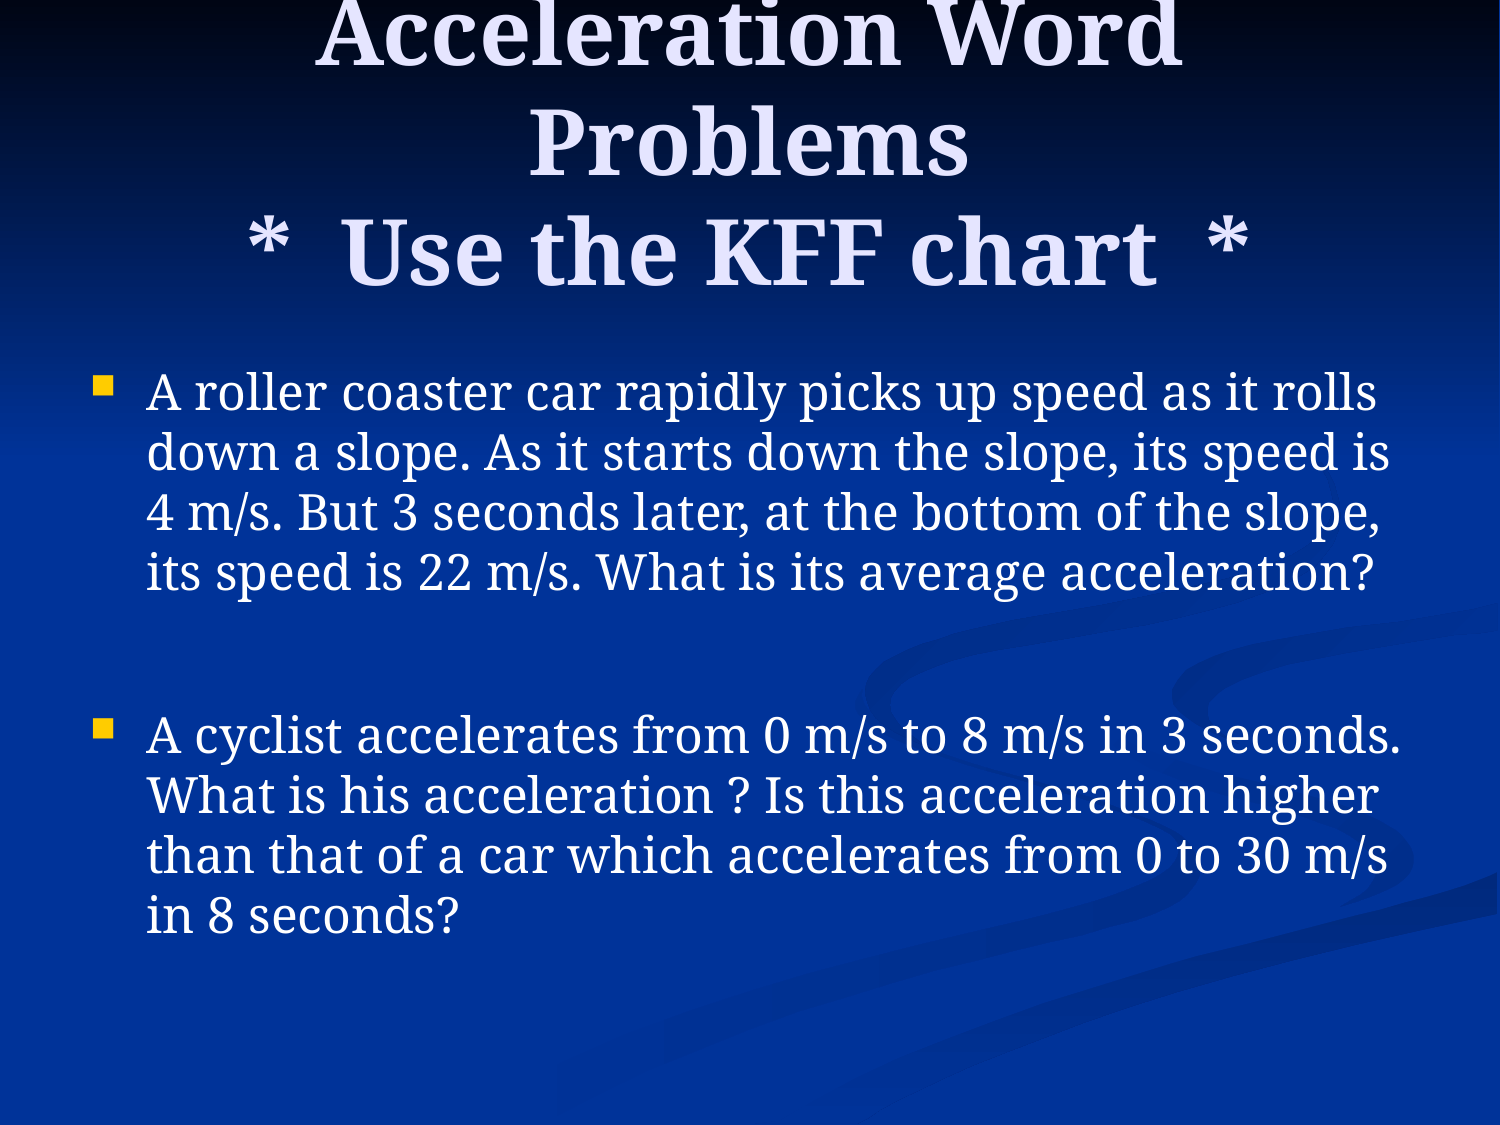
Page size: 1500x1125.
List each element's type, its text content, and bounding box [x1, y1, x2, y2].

list A roller coaster car rapidly picks up speed as it rolls down a slope. As it starts down the slope, its speed is 4 m/s. But 3 seconds later, at the bottom of the slope, its speed is 22 m/s. What is its average acceleration? A cyclist accelerates from 0 m/s to 8 m/s in 3 seconds. What is his acceleration ? Is this acceleration higher than that of a car which accelerates from 0 to 30 m/s in 8 seconds? [74, 262, 1426, 1006]
title Acceleration Word Problems * Use the KFF chart * [74, 44, 1426, 233]
